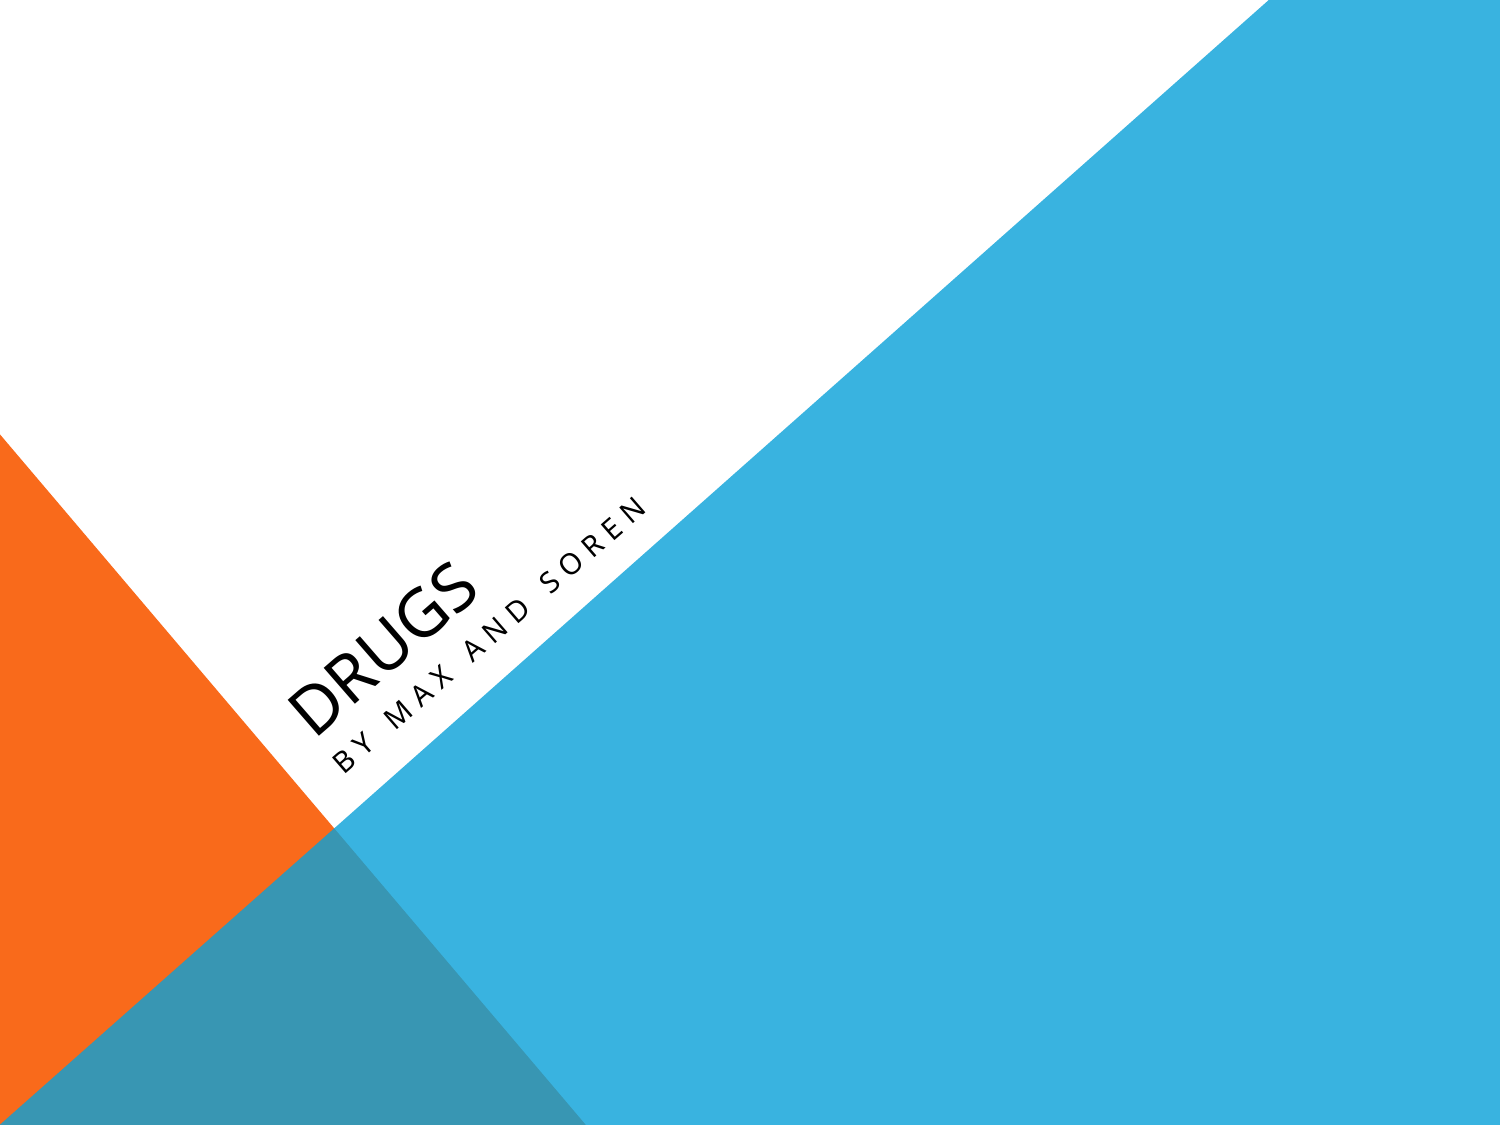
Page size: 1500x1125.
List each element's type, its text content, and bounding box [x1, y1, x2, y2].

subtitle By Max and Soren [312, 61, 1154, 804]
title DRUGS [182, 4, 1012, 761]
